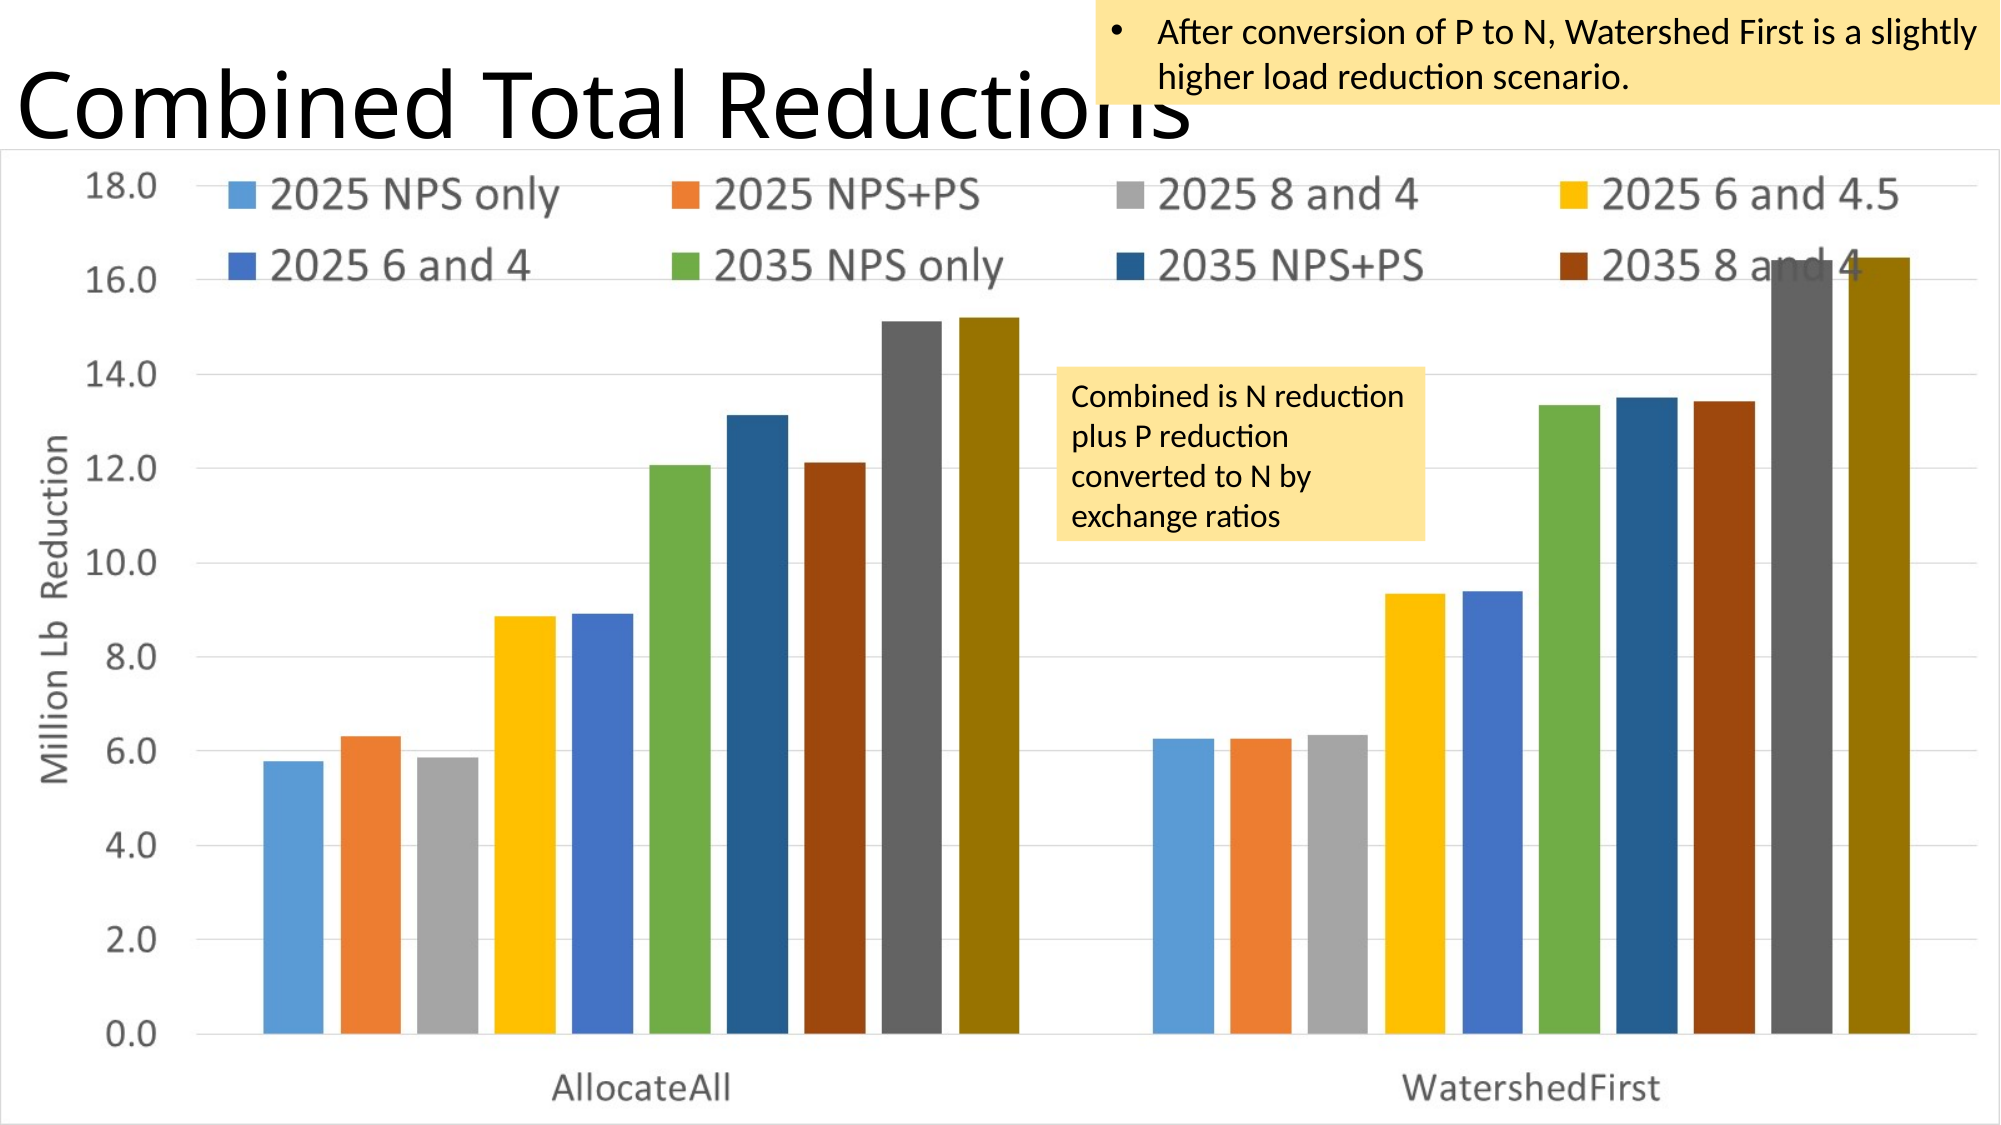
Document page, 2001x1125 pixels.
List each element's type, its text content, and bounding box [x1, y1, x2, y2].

text_box After conversion of P to N, Watershed First is a slightly higher load reduction scenario. [1095, 0, 2000, 105]
title Combined Total Reductions [0, 0, 1725, 149]
picture [0, 149, 2000, 1125]
